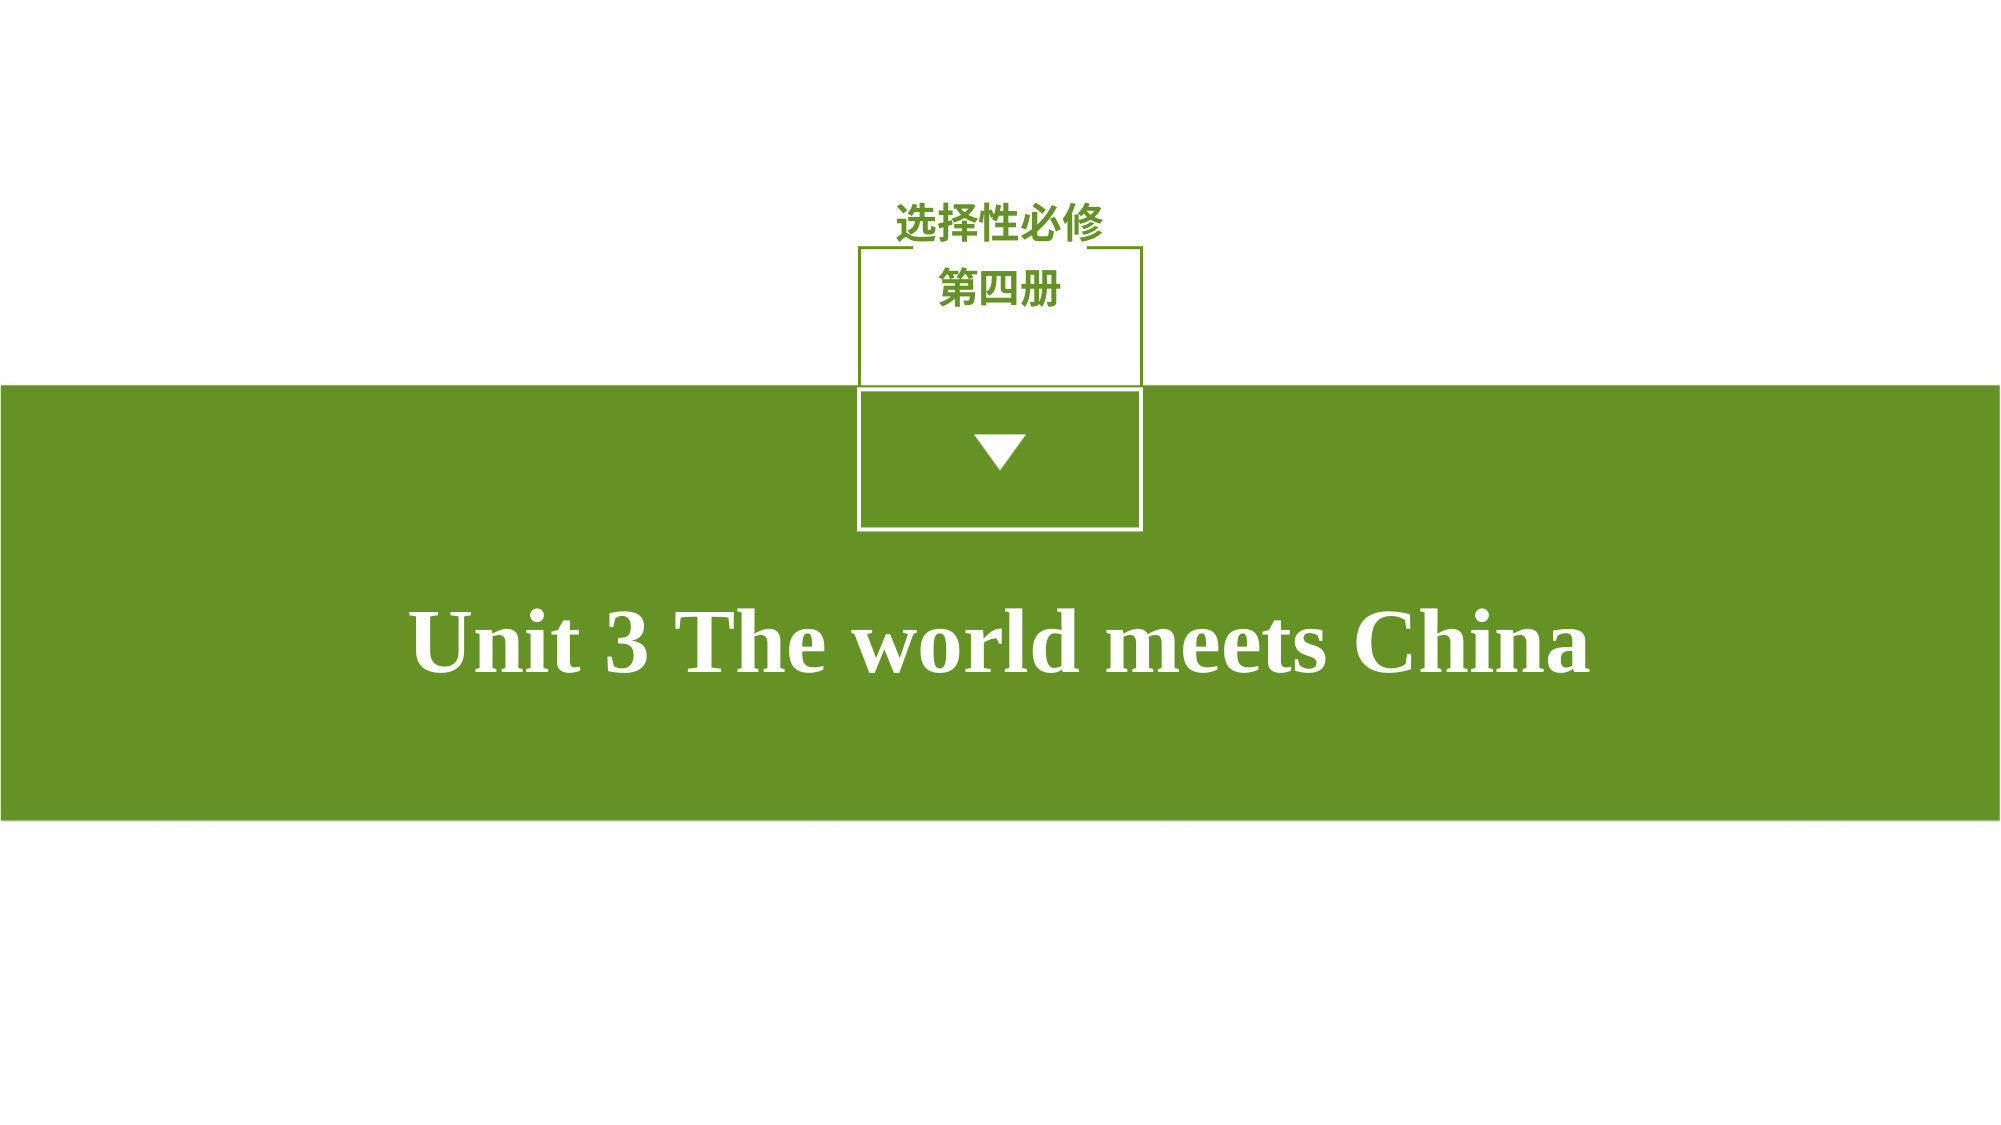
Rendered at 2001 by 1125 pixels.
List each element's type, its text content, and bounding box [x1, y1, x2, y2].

text_box Unit 3 The world meets China [0, 572, 2000, 699]
picture [0, 0, 2000, 572]
text_box 选择性必修第四册 [880, 181, 1119, 312]
picture [0, 699, 2000, 1125]
